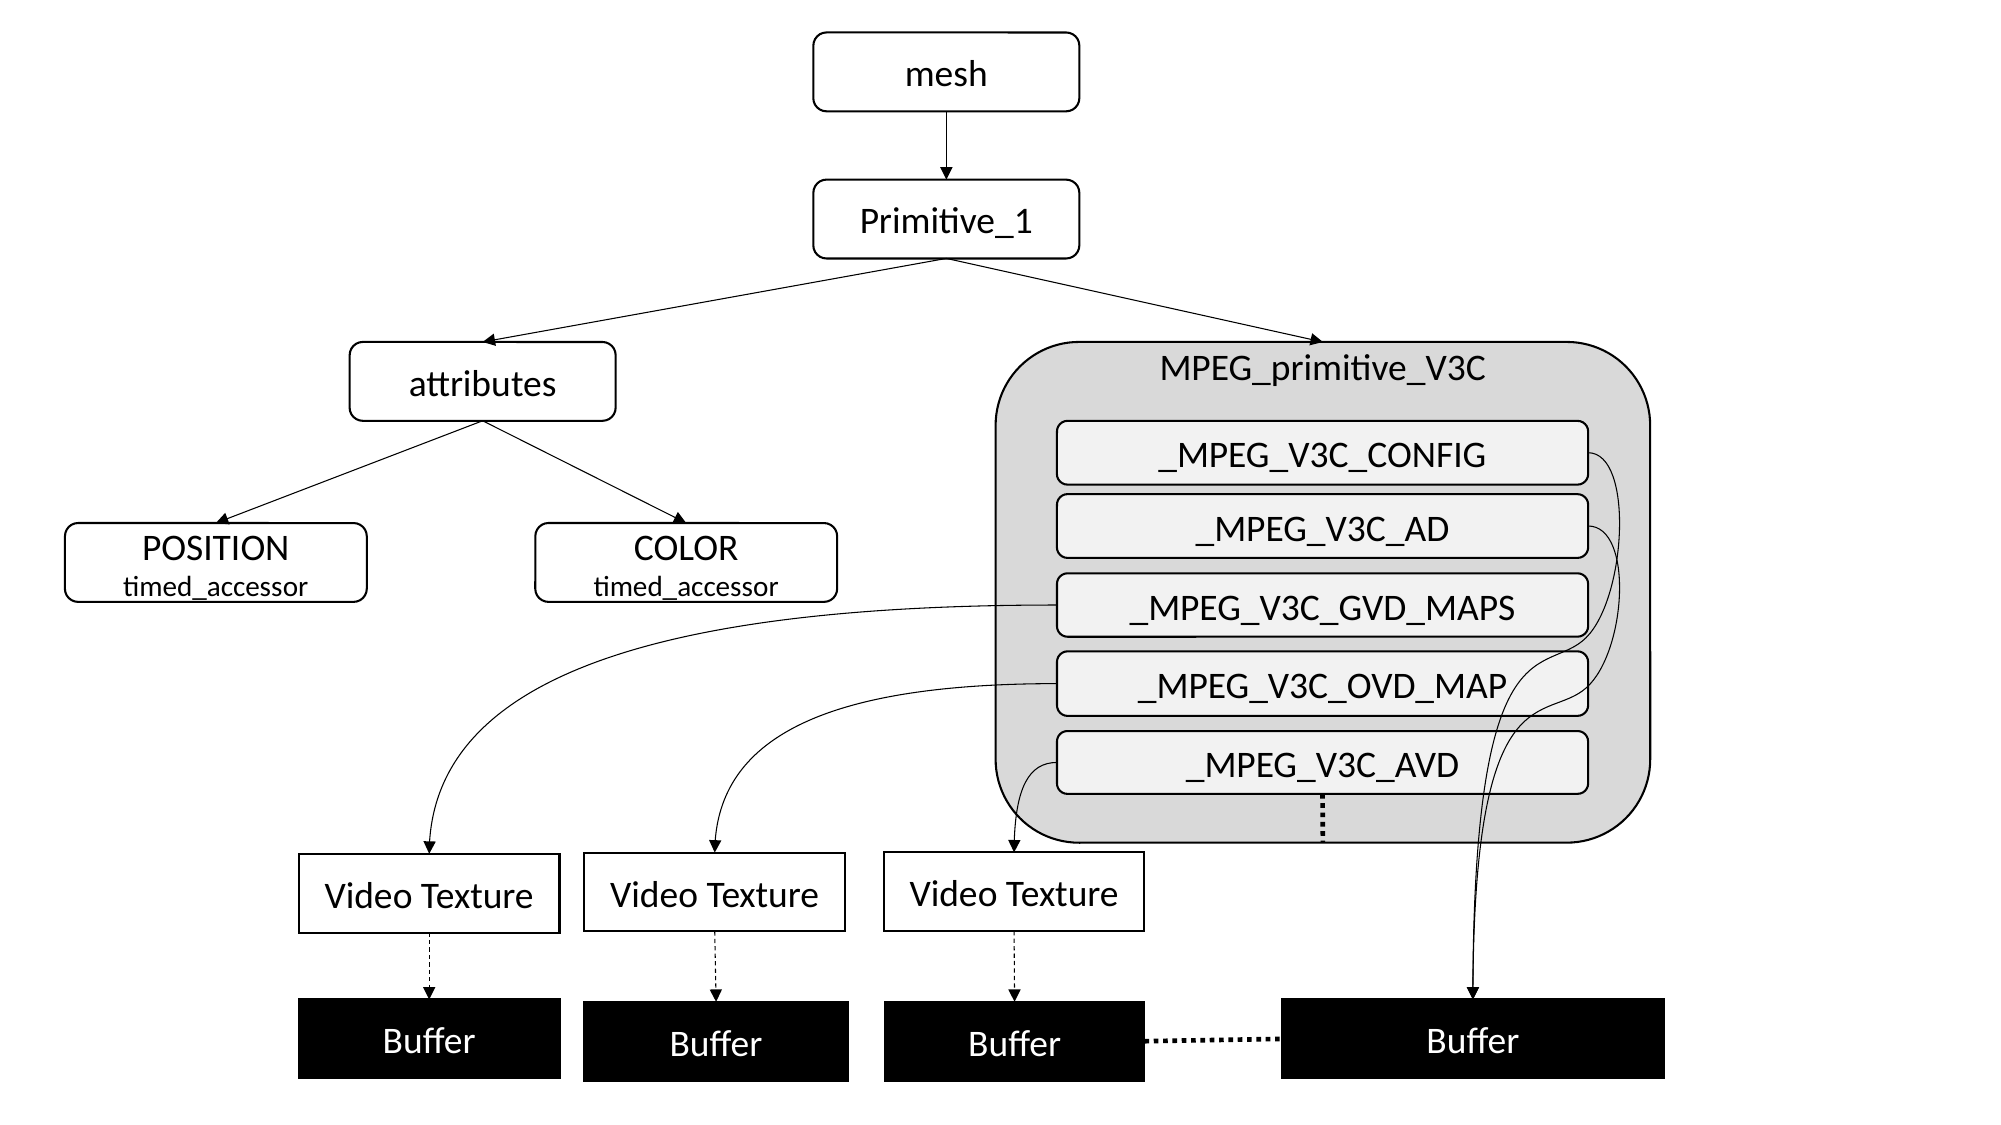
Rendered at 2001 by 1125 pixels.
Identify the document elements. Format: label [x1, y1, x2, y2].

text_box [64, 32, 1665, 1081]
